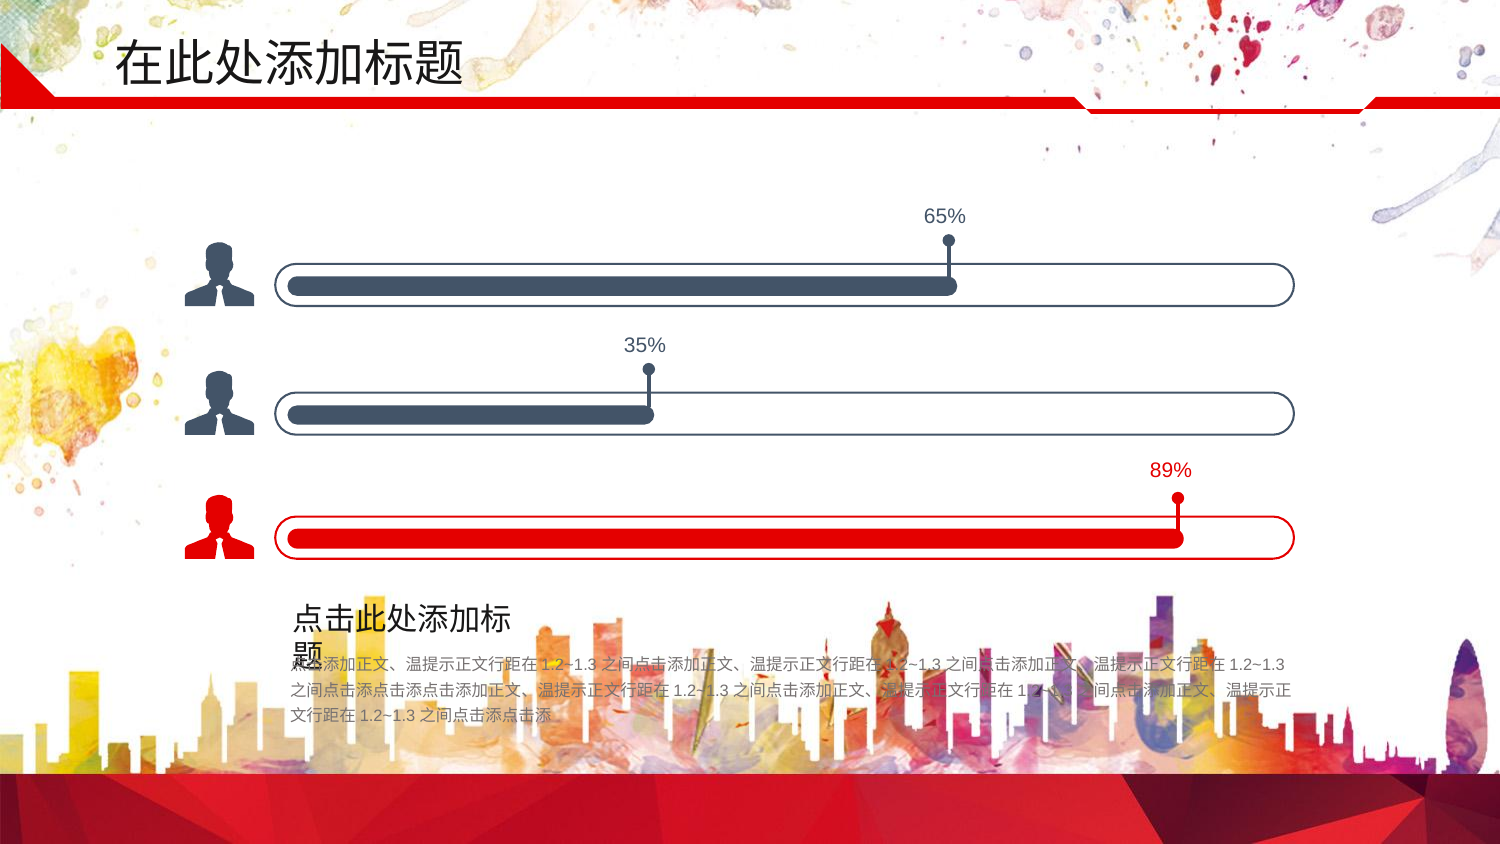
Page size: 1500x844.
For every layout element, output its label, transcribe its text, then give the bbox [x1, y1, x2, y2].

text_box 65% [909, 194, 982, 235]
text_box [184, 494, 255, 559]
text_box [286, 404, 656, 426]
text_box 点击添加正文、温提示正文行距在1.2~1.3之间点击添加正文、温提示正文行距在1.2~1.3之间点击添加正文、温提示正文行距在1.2~1.3之间点击添点击添点击添加正文、温提示正文行距在1.2~1.3之间点击添加正文、温提示正文行距在1.2~1.3之间点击添加正文、温提示正文行距在1.2~1.3之间点击添点击添 [275, 640, 1315, 733]
text_box 35% [609, 323, 682, 364]
text_box [274, 262, 1295, 308]
text_box [286, 275, 959, 297]
text_box [184, 370, 255, 435]
picture [0, 0, 1500, 109]
text_box [184, 242, 255, 307]
text_box 在此处添加标题 [99, 24, 480, 99]
text_box 点击此处添加标题 [278, 591, 558, 640]
text_box [286, 527, 1185, 550]
text_box [274, 391, 1295, 436]
picture [0, 109, 1500, 844]
text_box 89% [1135, 449, 1225, 490]
text_box [274, 515, 1295, 560]
